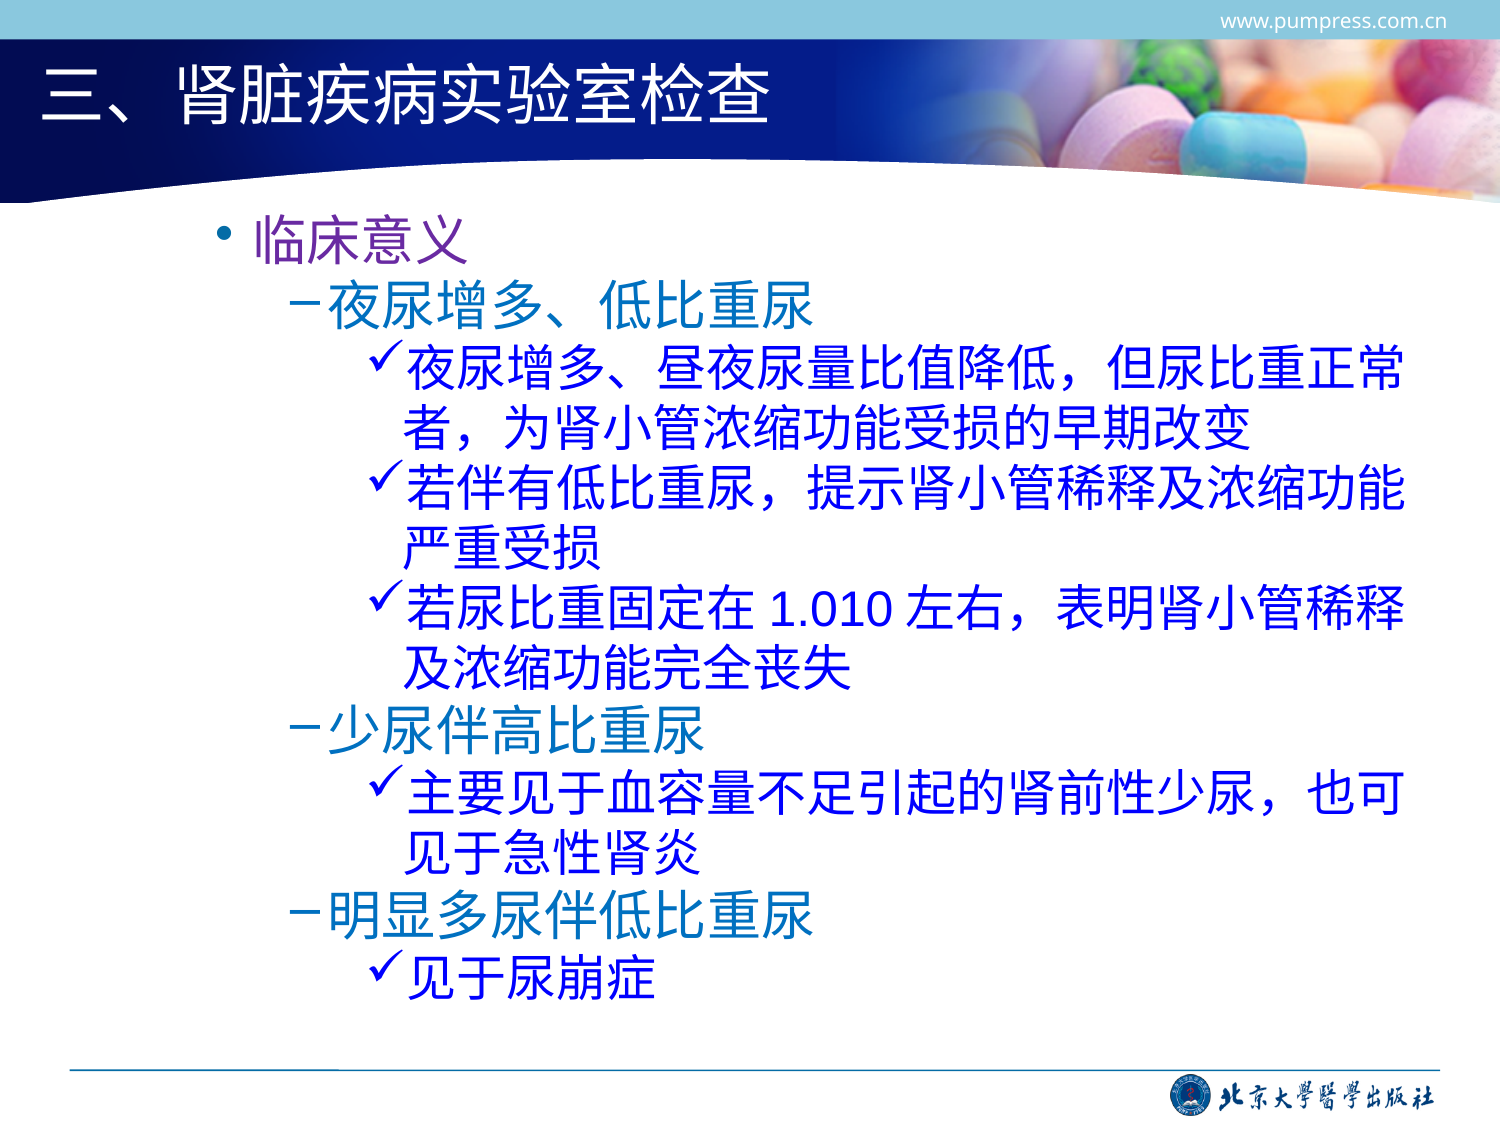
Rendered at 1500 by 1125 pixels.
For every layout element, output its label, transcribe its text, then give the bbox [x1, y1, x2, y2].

list 临床意义 夜尿增多、低比重尿 夜尿增多、昼夜尿量比值降低，但尿比重正常者，为肾小管浓缩功能受损的早期改变 若伴有低比重尿，提示肾小管稀释及浓缩功能严重受损 若尿比重固定在1.010左右，表明肾小管稀释及浓缩功能完全丧失 少尿伴高比重尿 主要见于血容量不足引起的肾前性少尿，也可见于急性肾炎 明显多尿伴低比重尿 见于尿崩症 [49, 198, 1463, 1026]
picture [1170, 1074, 1436, 1118]
slide_number www.pumpress.com.cn [1024, 0, 1463, 38]
title 三、肾脏疾病实验室检查 [23, 46, 1349, 140]
picture [0, 40, 1500, 203]
